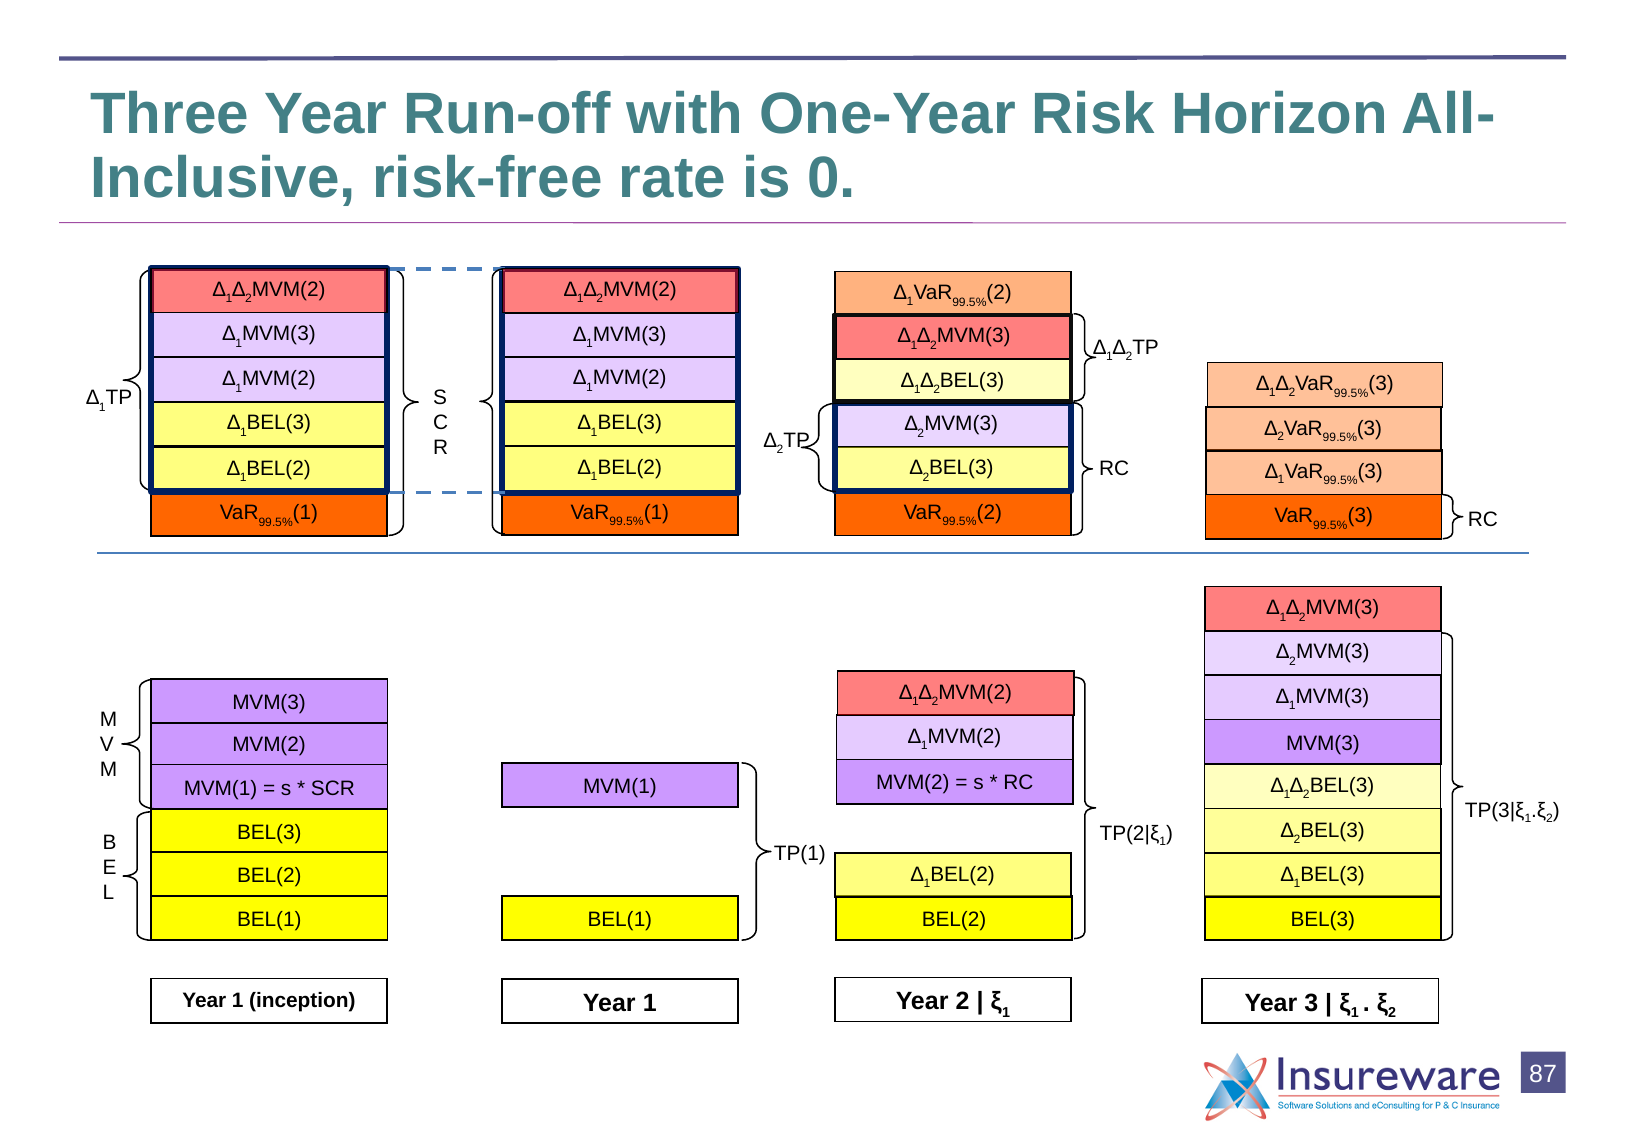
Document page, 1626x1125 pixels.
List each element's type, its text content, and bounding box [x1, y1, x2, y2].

text_box Year 2 | ξ1 [834, 977, 1071, 1022]
text_box ∆1∆2MVM(2) [837, 671, 1074, 716]
text_box VaR99.5%(3) [1205, 495, 1442, 539]
text_box Year 1 (inception) [151, 978, 388, 1023]
text_box [505, 313, 739, 493]
text_box VaR99.5%(2) [834, 491, 1071, 536]
slide_number 86 [1520, 1051, 1566, 1093]
text_box BEL(2) [154, 852, 388, 895]
text_box B E L [87, 821, 154, 928]
text_box ∆1VaR99.5%(3) [1205, 450, 1443, 495]
text_box [1442, 494, 1463, 539]
text_box [123, 269, 150, 491]
text_box BEL(3) [1204, 895, 1442, 941]
text_box [1442, 632, 1463, 941]
text_box VaR99.5%(1) [501, 493, 739, 536]
text_box ∆1∆2VaR99.5%(3) [1207, 362, 1443, 407]
title Three Year Run-off with One-Year Risk Horizon All-Inclusive, risk-free rate is 0. [90, 79, 1568, 204]
text_box Year 1 [501, 978, 739, 1024]
text_box MVM(1) [501, 762, 739, 808]
text_box ∆1VaR99.5%(2) [834, 271, 1072, 314]
text_box ∆1∆2MVM(2) [151, 268, 388, 313]
text_box ∆1TP [71, 376, 140, 414]
text_box M V M [84, 698, 152, 788]
text_box [818, 457, 837, 492]
text_box [1073, 313, 1085, 402]
text_box ∆1∆2MVM(3) [1204, 586, 1442, 631]
text_box [833, 314, 1072, 402]
text_box TP(2|ξ1) [1084, 811, 1200, 850]
text_box BEL(1) [151, 895, 388, 941]
text_box [1072, 402, 1093, 536]
text_box [741, 762, 757, 941]
text_box ∆1∆2TP [1078, 325, 1178, 364]
text_box [479, 277, 505, 492]
text_box ∆1∆2MVM(2) [502, 268, 739, 313]
text_box [137, 811, 151, 821]
text_box RC [1084, 447, 1169, 492]
text_box MVM(2) = s * RC [836, 760, 1073, 804]
text_box [388, 268, 418, 536]
text_box [139, 678, 158, 809]
text_box ∆2VaR99.5%(3) [1205, 406, 1442, 452]
text_box ∆1∆2BEL(3) [1204, 764, 1441, 809]
text_box ∆1MVM(3) [1204, 676, 1441, 720]
text_box ∆2MVM(3) [1204, 631, 1442, 676]
text_box [150, 268, 388, 492]
text_box ∆2BEL(3) [1204, 809, 1441, 853]
text_box [818, 403, 837, 418]
text_box VaR99.5%(1) [150, 492, 388, 536]
text_box TP(3|ξ1.ξ2) [1449, 788, 1581, 823]
text_box SCR [418, 376, 474, 484]
picture [1202, 1052, 1500, 1122]
text_box [492, 499, 505, 535]
text_box [837, 404, 1071, 491]
text_box ∆1MVM(2) [836, 715, 1073, 760]
text_box TP(1) [753, 832, 844, 864]
text_box BEL(1) [501, 895, 739, 941]
text_box BEL(3) [151, 808, 388, 852]
text_box [1074, 677, 1096, 939]
text_box ∆2TP [748, 418, 848, 457]
text_box [137, 928, 151, 941]
text_box MVM(2) [158, 724, 388, 764]
text_box BEL(2) [836, 895, 1073, 941]
text_box Year 3 | ξ1 . ξ2 [1202, 978, 1439, 1023]
text_box MVM(3) [1204, 720, 1441, 764]
text_box ∆1BEL(2) [834, 852, 1071, 897]
text_box MVM(3) [158, 678, 388, 724]
text_box ∆1BEL(3) [1204, 853, 1441, 898]
text_box RC [1452, 497, 1519, 536]
text_box MVM(1) = s * SCR [158, 764, 388, 808]
